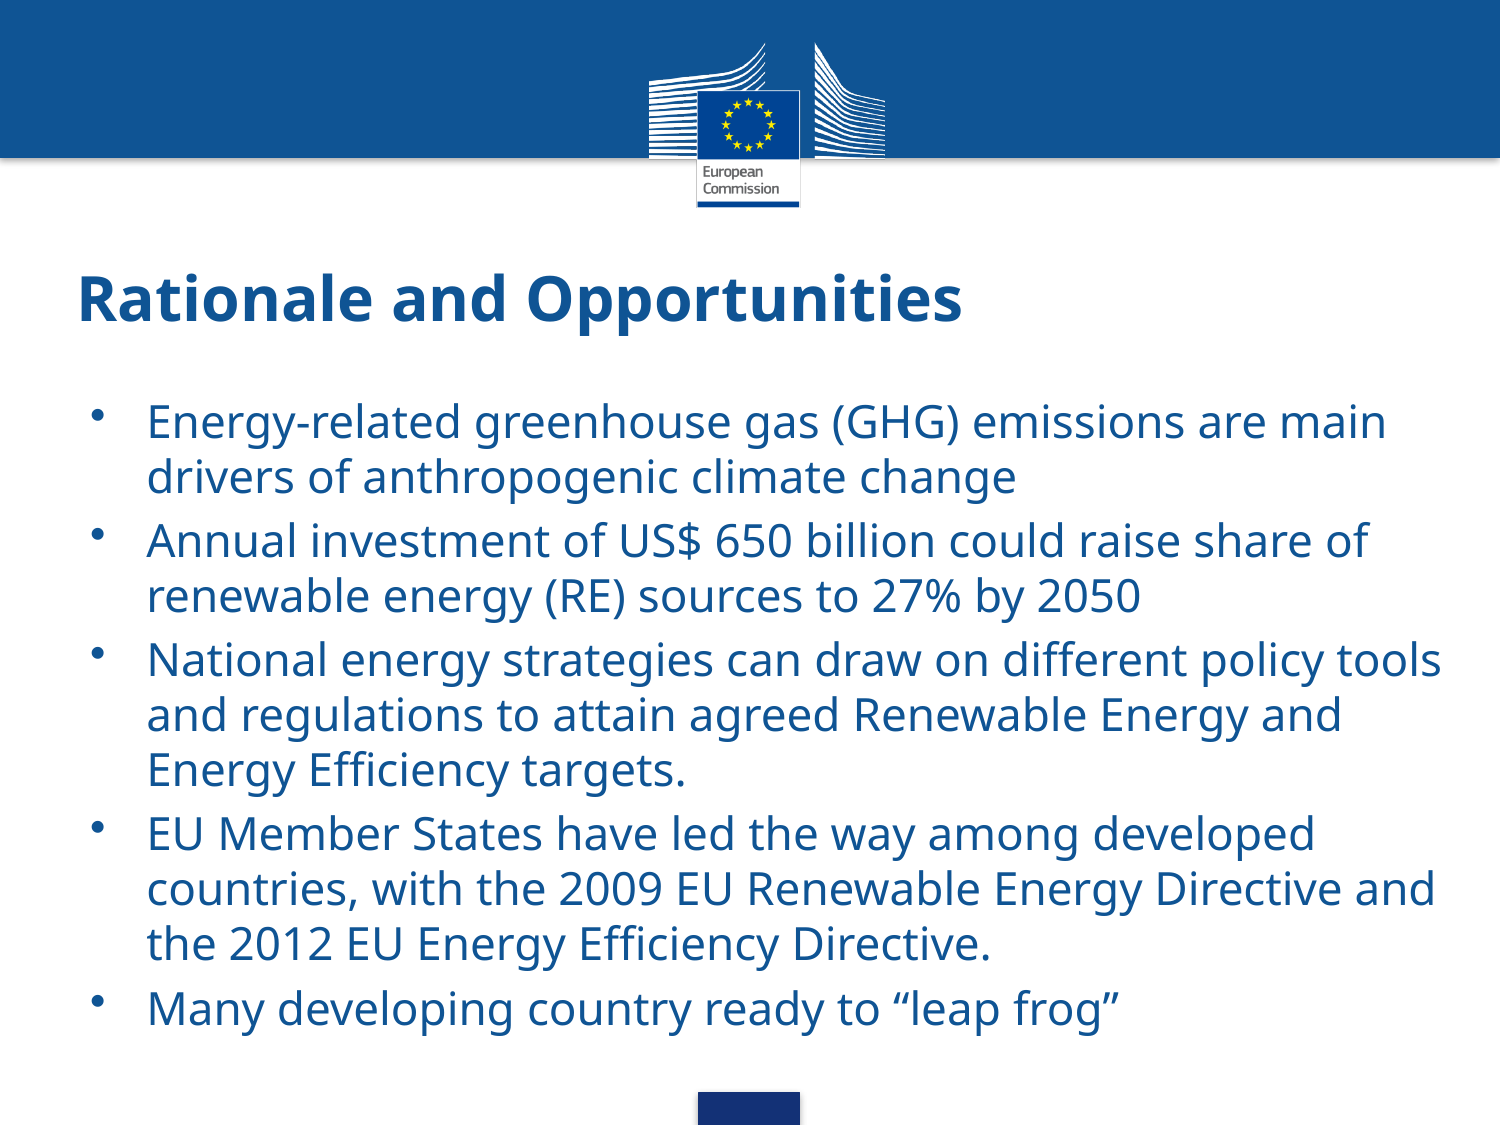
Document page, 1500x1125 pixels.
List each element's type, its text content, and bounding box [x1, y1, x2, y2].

list Energy-related greenhouse gas (GHG) emissions are main drivers of anthropogenic climate change Annual investment of US$ 650 billion could raise share of renewable energy (RE) sources to 27% by 2050 National energy strategies can draw on different policy tools and regulations to attain agreed Renewable Energy and Energy Efficiency targets. EU Member States have led the way among developed countries, with the 2009 EU Renewable Energy Directive and the 2012 EU Energy Efficiency Directive. Many developing country ready to “leap frog” [75, 385, 1483, 965]
picture [649, 42, 885, 208]
title Rationale and Opportunities [61, 219, 1412, 374]
